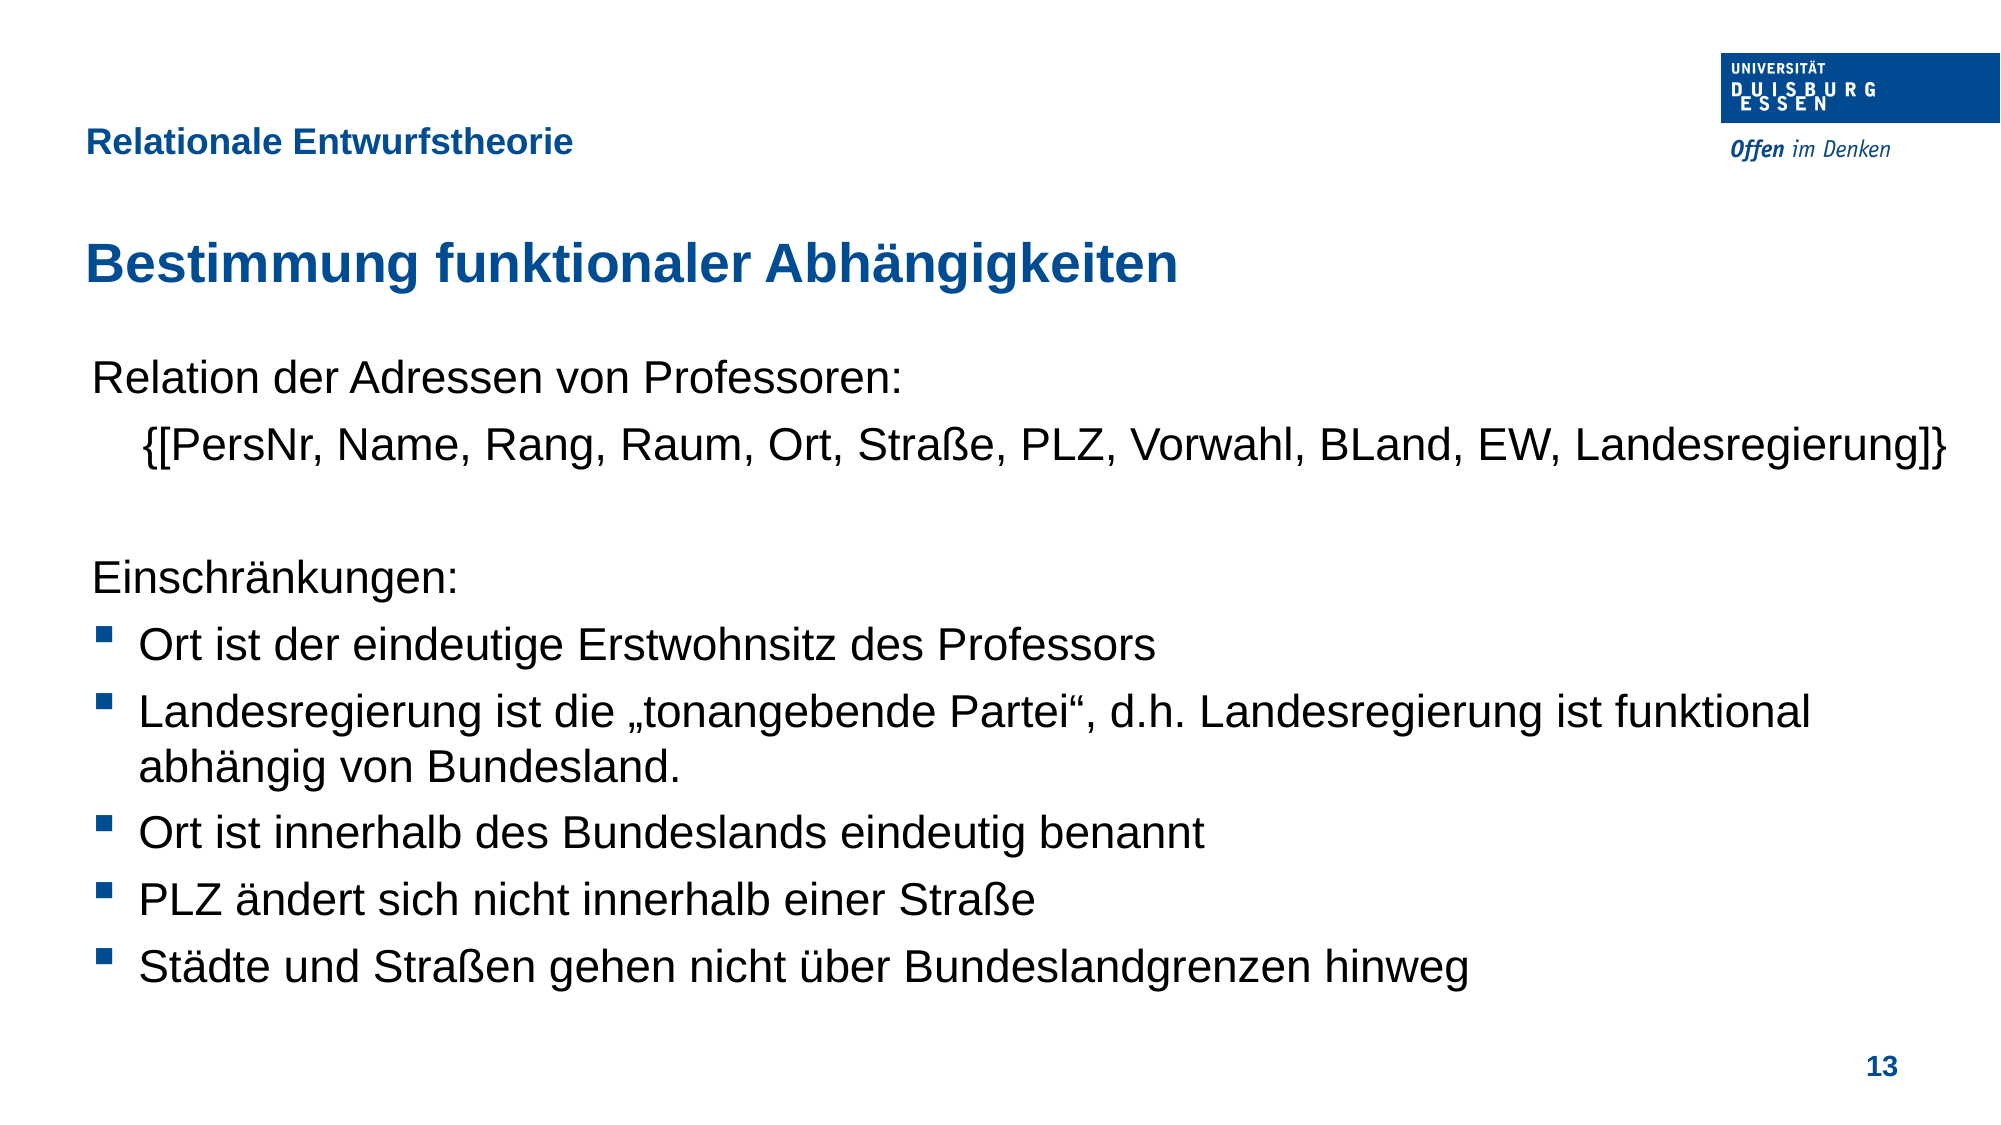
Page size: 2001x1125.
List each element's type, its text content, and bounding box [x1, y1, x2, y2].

list Relationale Entwurfstheorie [85, 122, 1694, 163]
picture [1721, 53, 2000, 162]
slide_number 13 [1677, 1039, 1914, 1081]
list Relation der Adressen von Professoren: {[PersNr, Name, Rang, Raum, Ort, Straße, PLZ, Vorwahl, BLand, EW, Landesregierung]} Einschränkungen: Ort ist der eindeutige Erstwohnsitz des Professors Landesregierung ist die „tonangebende Partei“, d.h. Landesregierung ist funktional abhängig von Bundesland. Ort ist innerhalb des Bundeslands eindeutig benannt PLZ ändert sich nicht innerhalb einer Straße Städte und Straßen gehen nicht über Bundeslandgrenzen hinweg [85, 340, 2000, 1040]
list Bestimmung funktionaler Abhängigkeiten [85, 227, 1694, 303]
